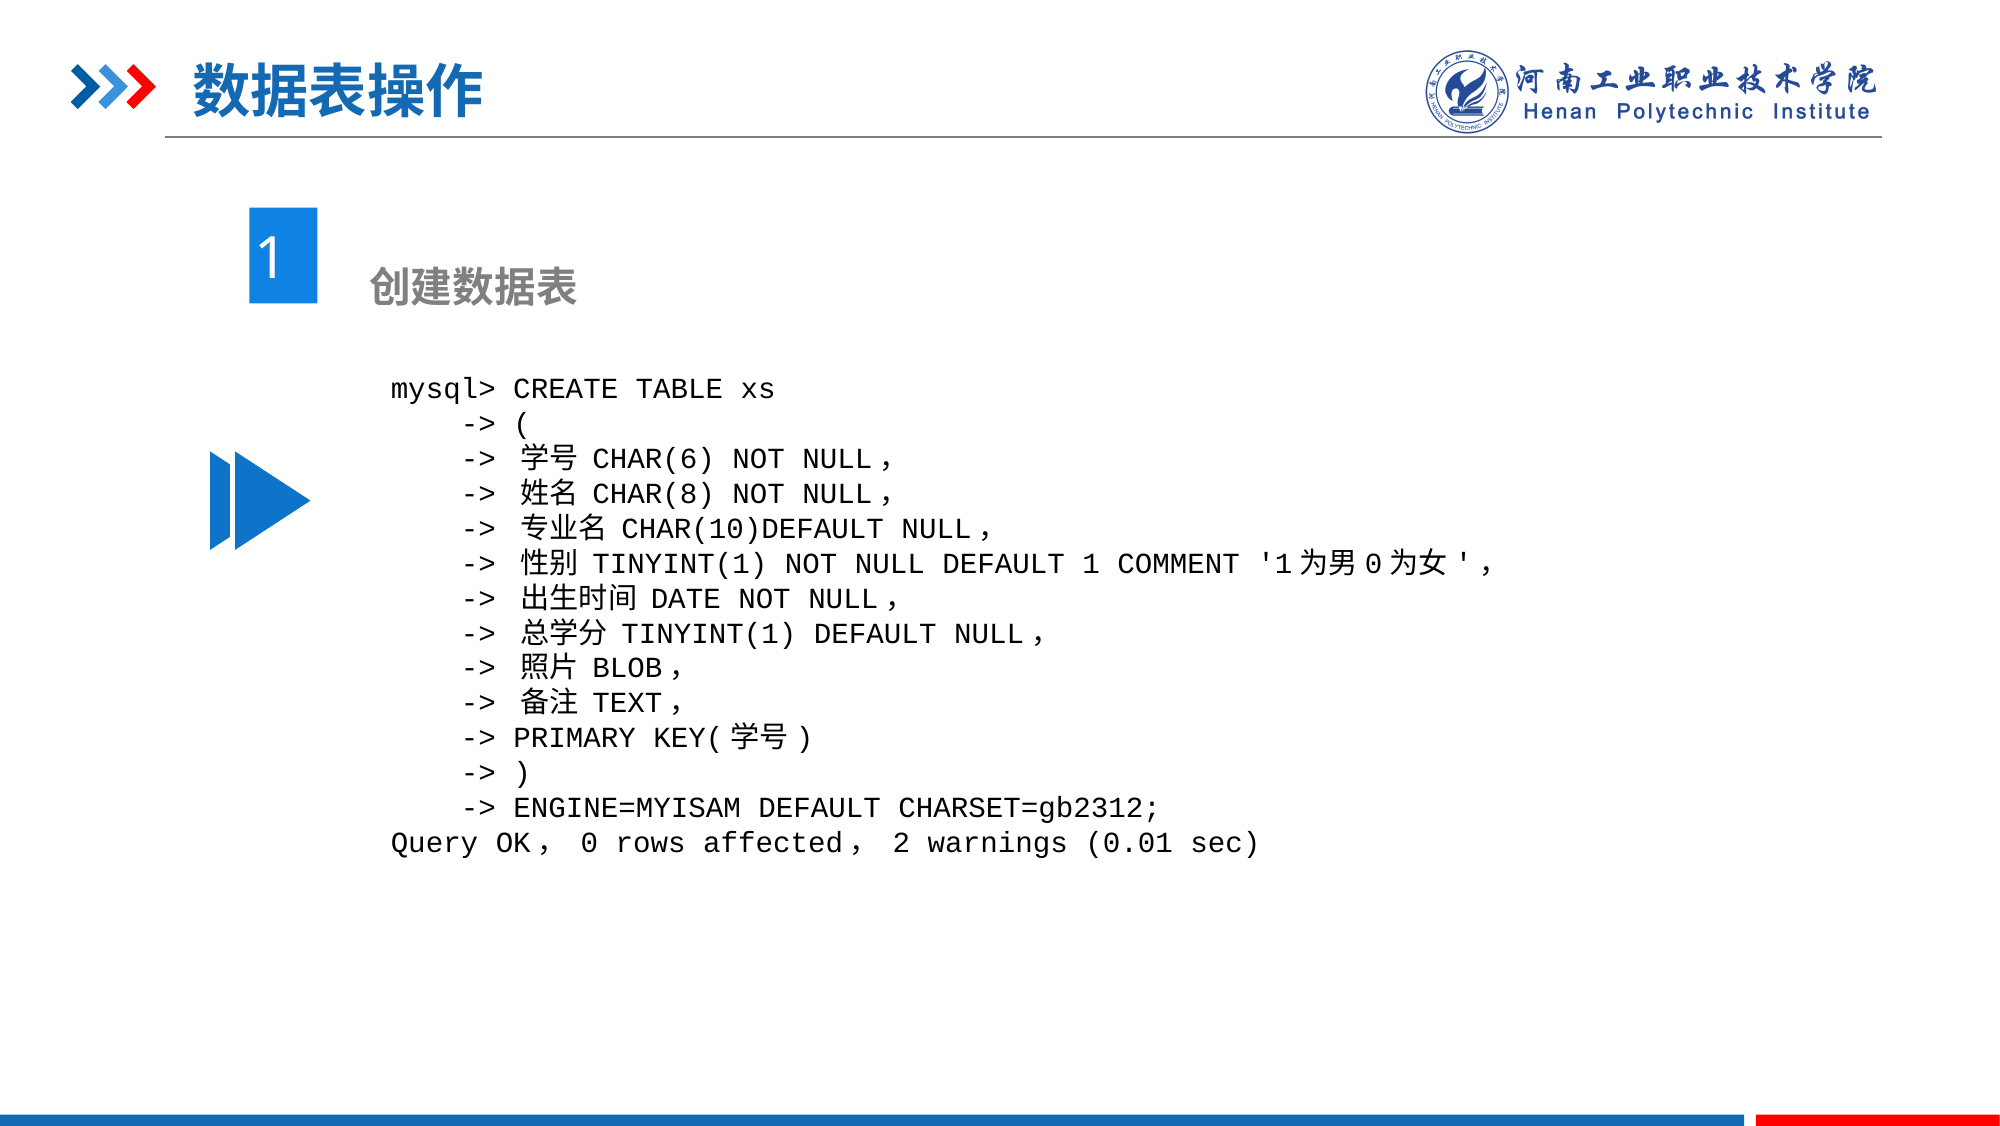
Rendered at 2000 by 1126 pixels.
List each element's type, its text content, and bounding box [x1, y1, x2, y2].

text_box 数据表操作 [177, 25, 952, 153]
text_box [249, 207, 318, 304]
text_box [207, 446, 316, 555]
text_box mysql> CREATE TABLE xs -> ( -> 学号 CHAR(6) NOT NULL， -> 姓名 CHAR(8) NOT NULL， -> 专业名 CHAR(10)DEFAULT NULL， -> 性别 TINYINT(1) NOT NULL DEFAULT 1 COMMENT '1为男0为女'， -> 出生时间 DATE NOT NULL， -> 总学分 TINYINT(1) DEFAULT NULL， -> 照片 BLOB， -> 备注 TEXT， -> PRIMARY KEY(学号) -> ) -> ENGINE=MYISAM DEFAULT CHARSET=gb2312; Query OK， 0 rows affected， 2 warnings (0.01 sec) [338, 361, 1643, 866]
text_box 创建数据表 [319, 245, 1092, 380]
picture [1407, 46, 1882, 140]
